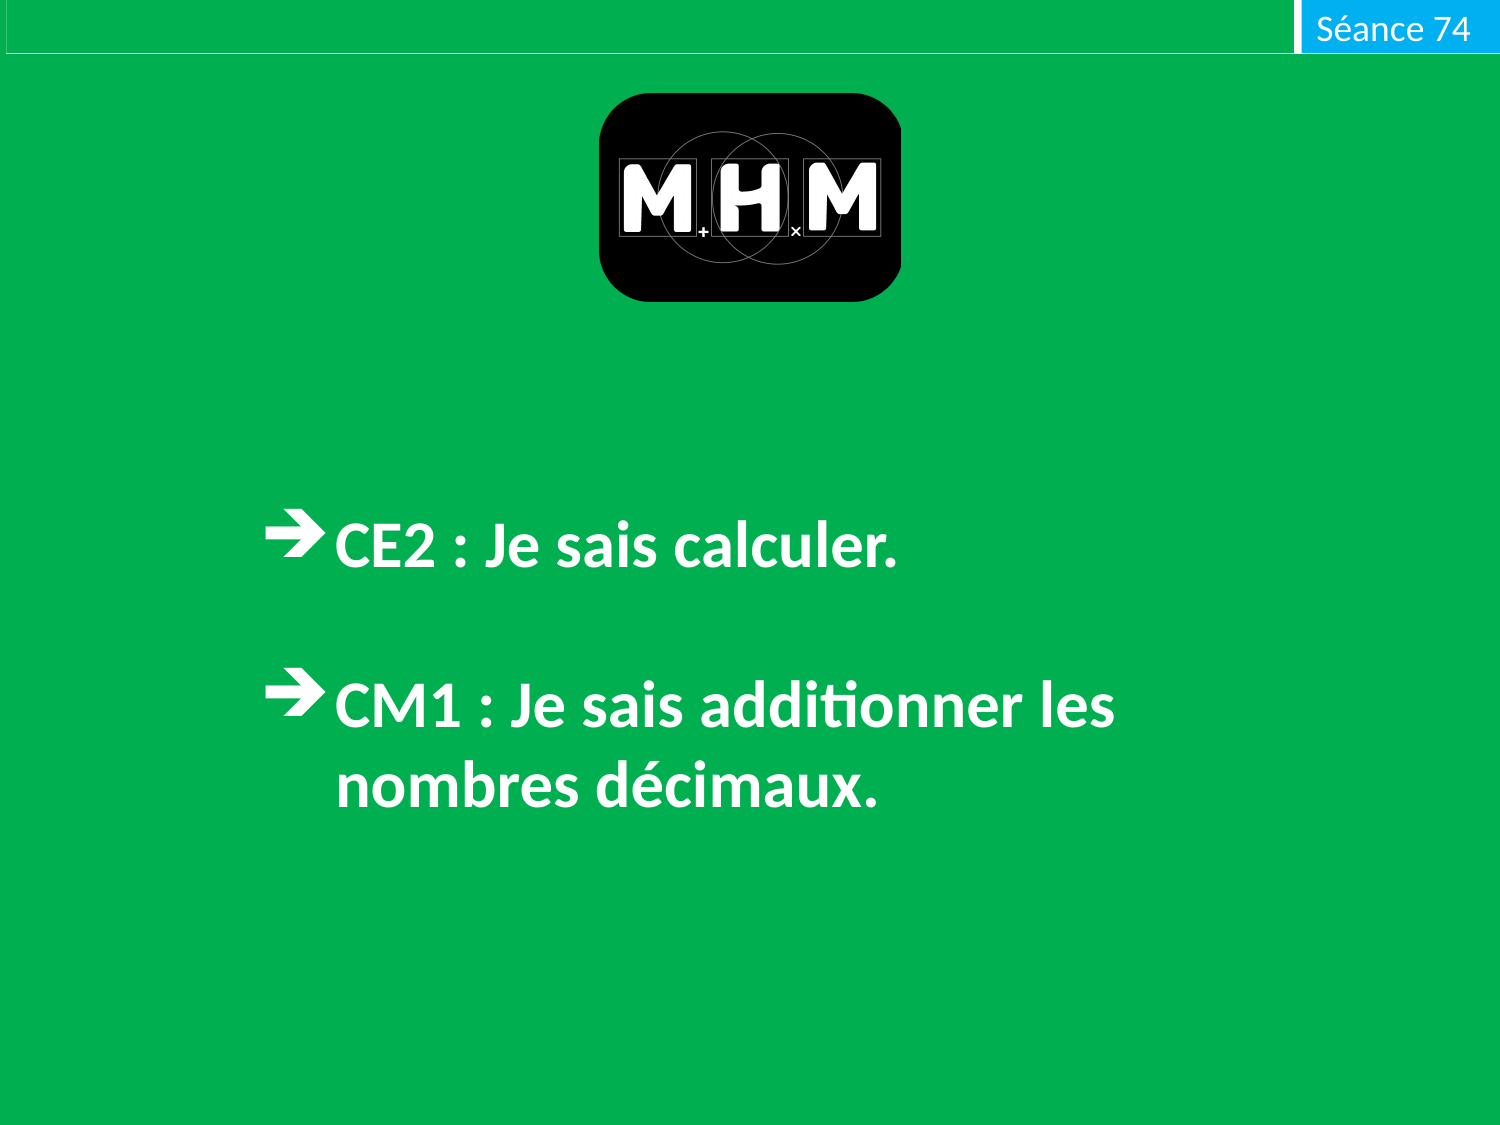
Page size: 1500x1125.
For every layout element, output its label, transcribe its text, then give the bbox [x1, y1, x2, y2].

text_box CE2 : Je sais calculer. CM1 : Je sais additionner les nombres décimaux. [245, 493, 1301, 829]
text_box [0, 52, 1500, 1125]
picture [599, 93, 901, 302]
